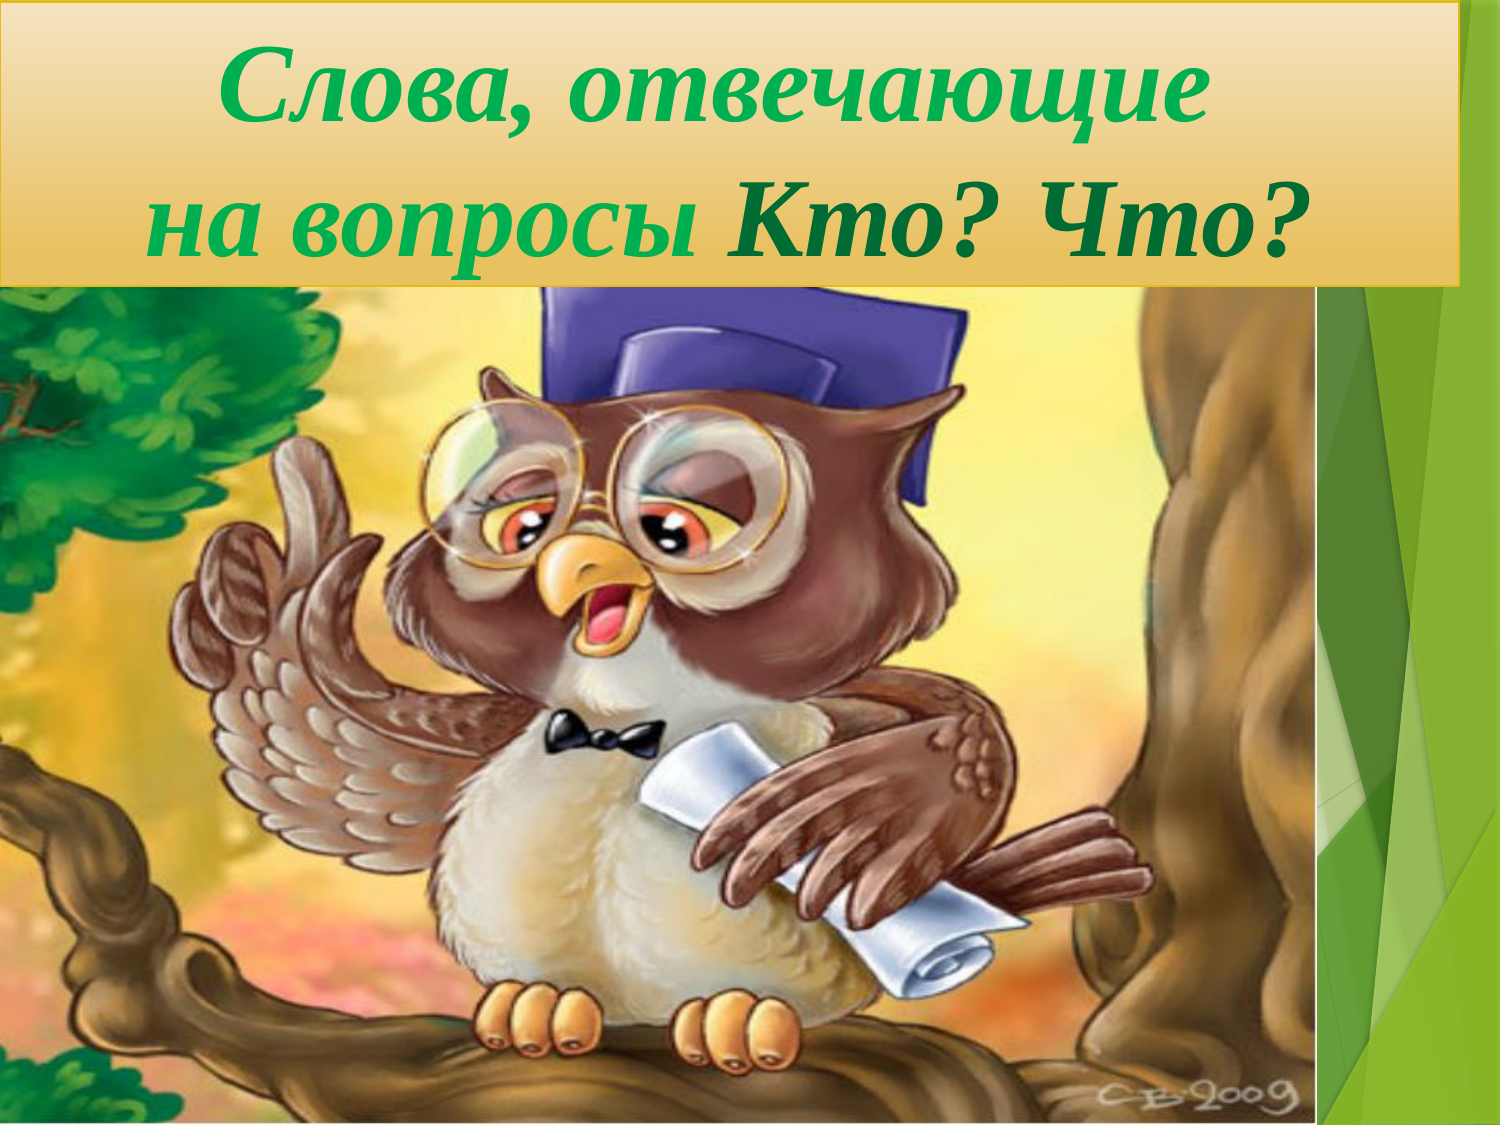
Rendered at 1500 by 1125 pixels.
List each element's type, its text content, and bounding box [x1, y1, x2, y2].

text_box Слова, отвечающие на вопросы Кто? Что? [0, 0, 1460, 287]
picture [0, 186, 1318, 1125]
